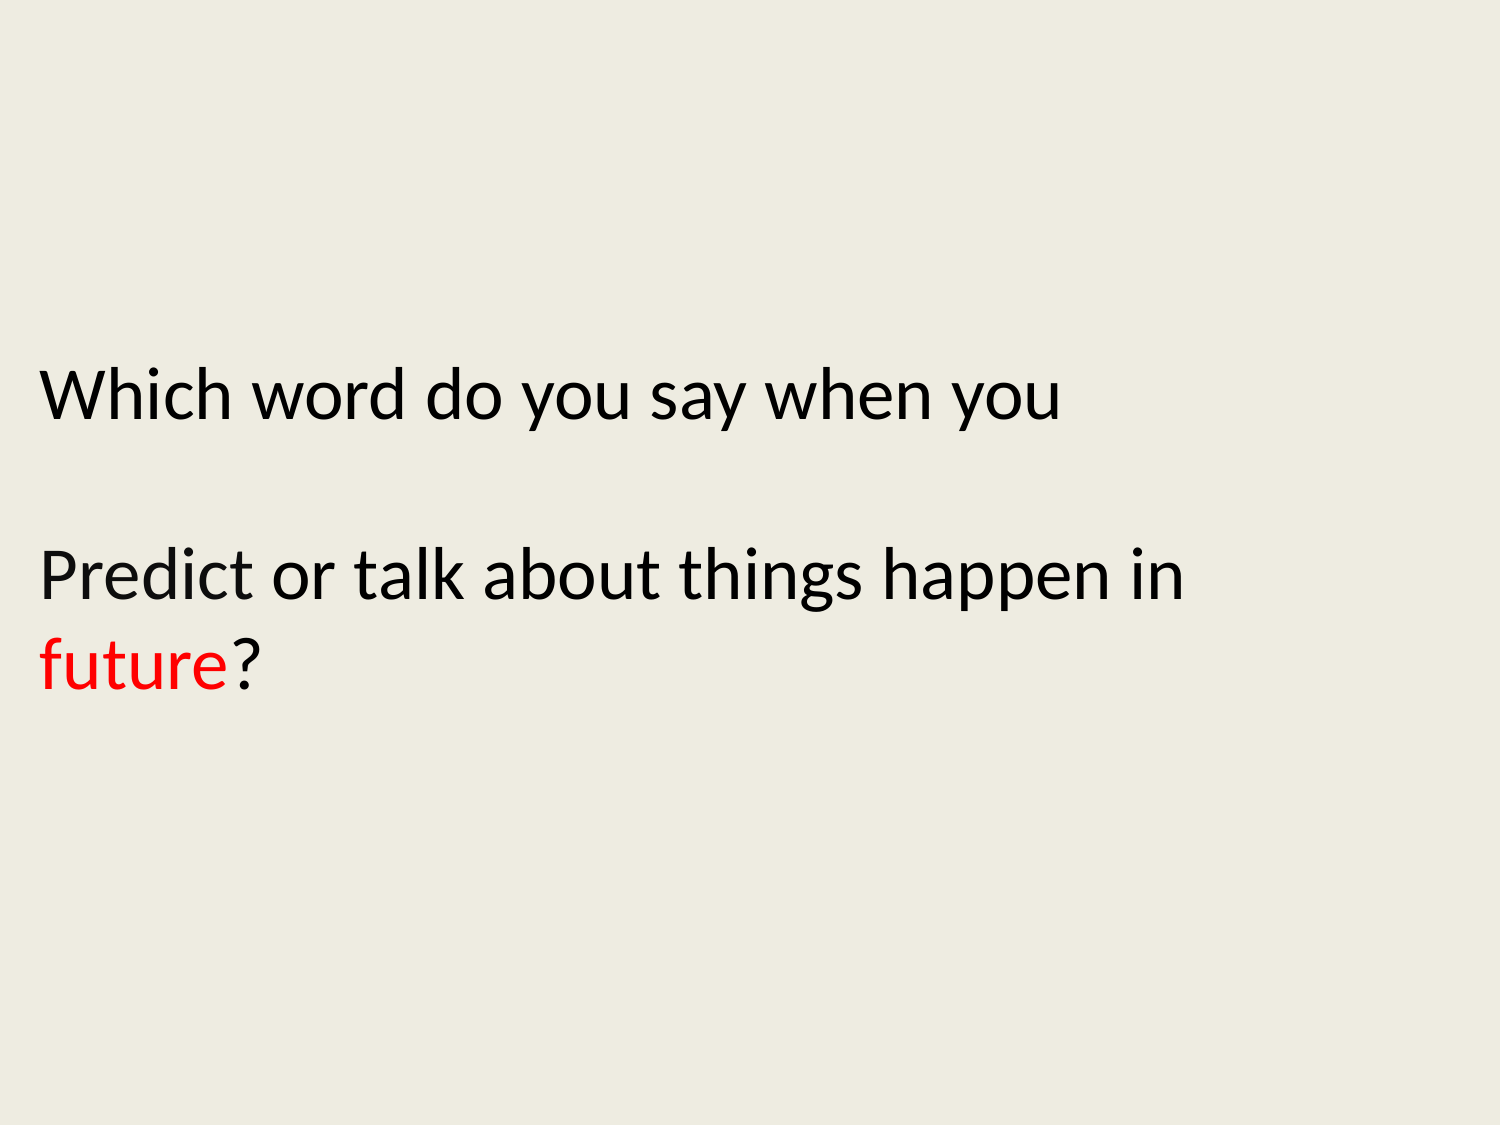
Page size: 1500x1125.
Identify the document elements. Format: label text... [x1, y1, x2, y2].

text_box Which word do you say when you Predict or talk about things happen in future? [24, 337, 1275, 848]
